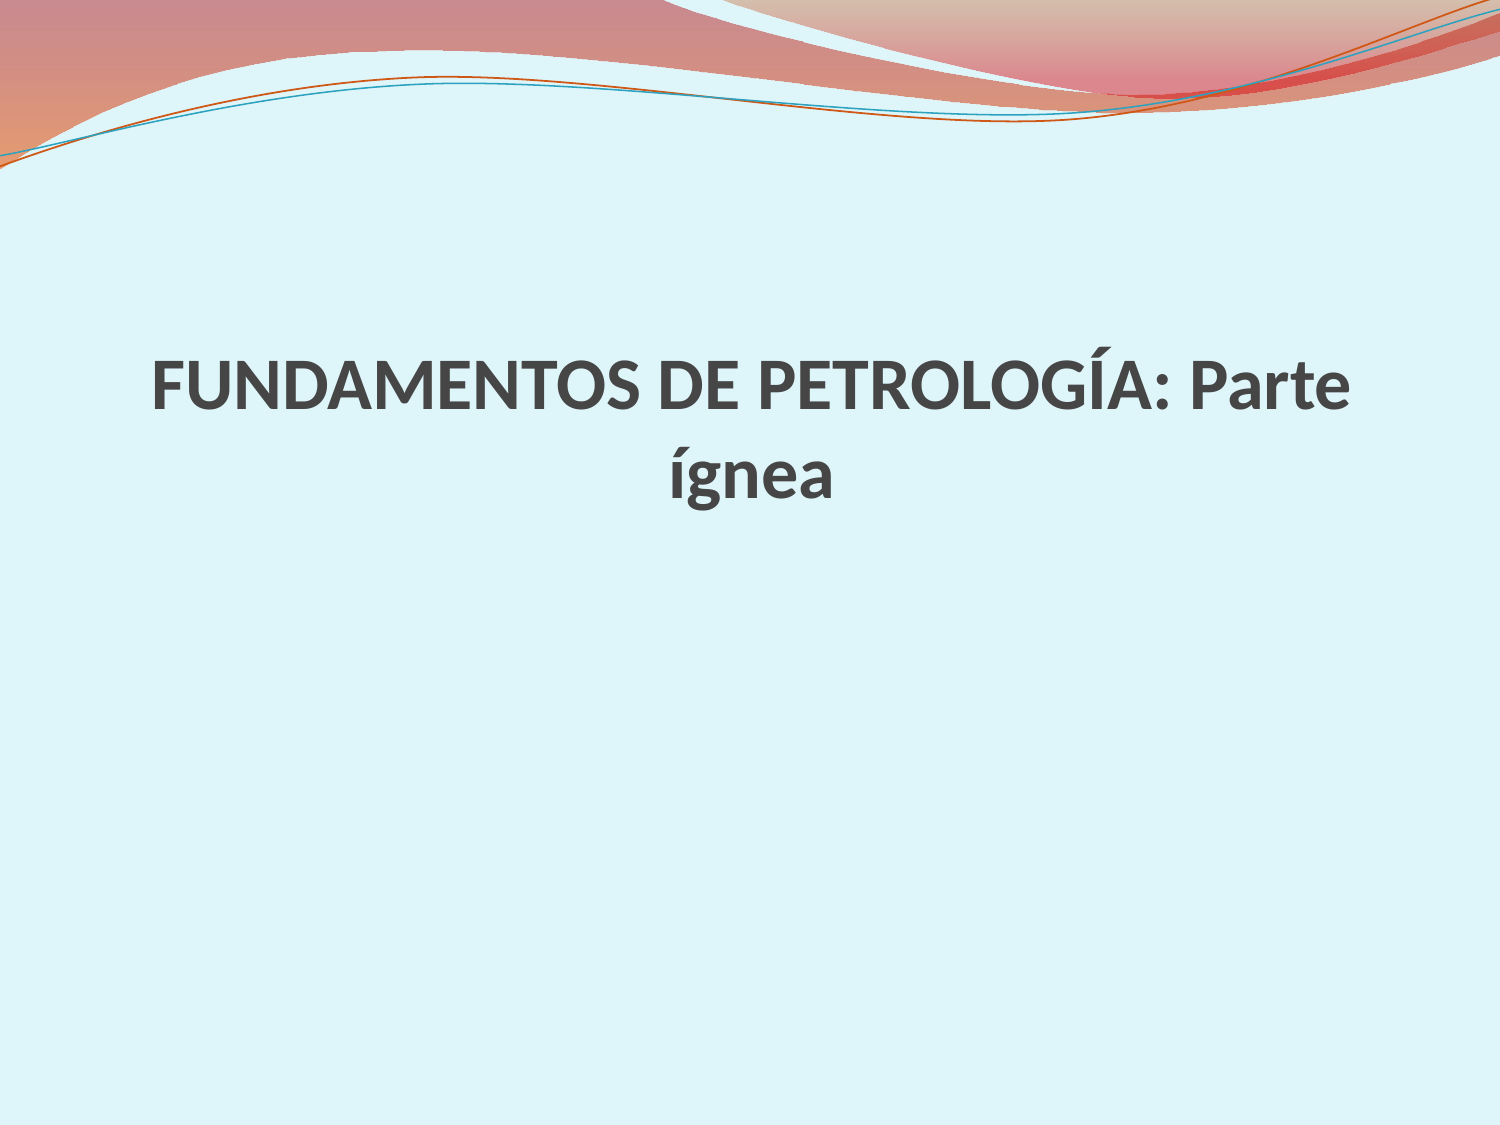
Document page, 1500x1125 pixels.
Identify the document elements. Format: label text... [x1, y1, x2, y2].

title FUNDAMENTOS DE PETROLOGÍA: Parte ígnea [76, 326, 1427, 514]
